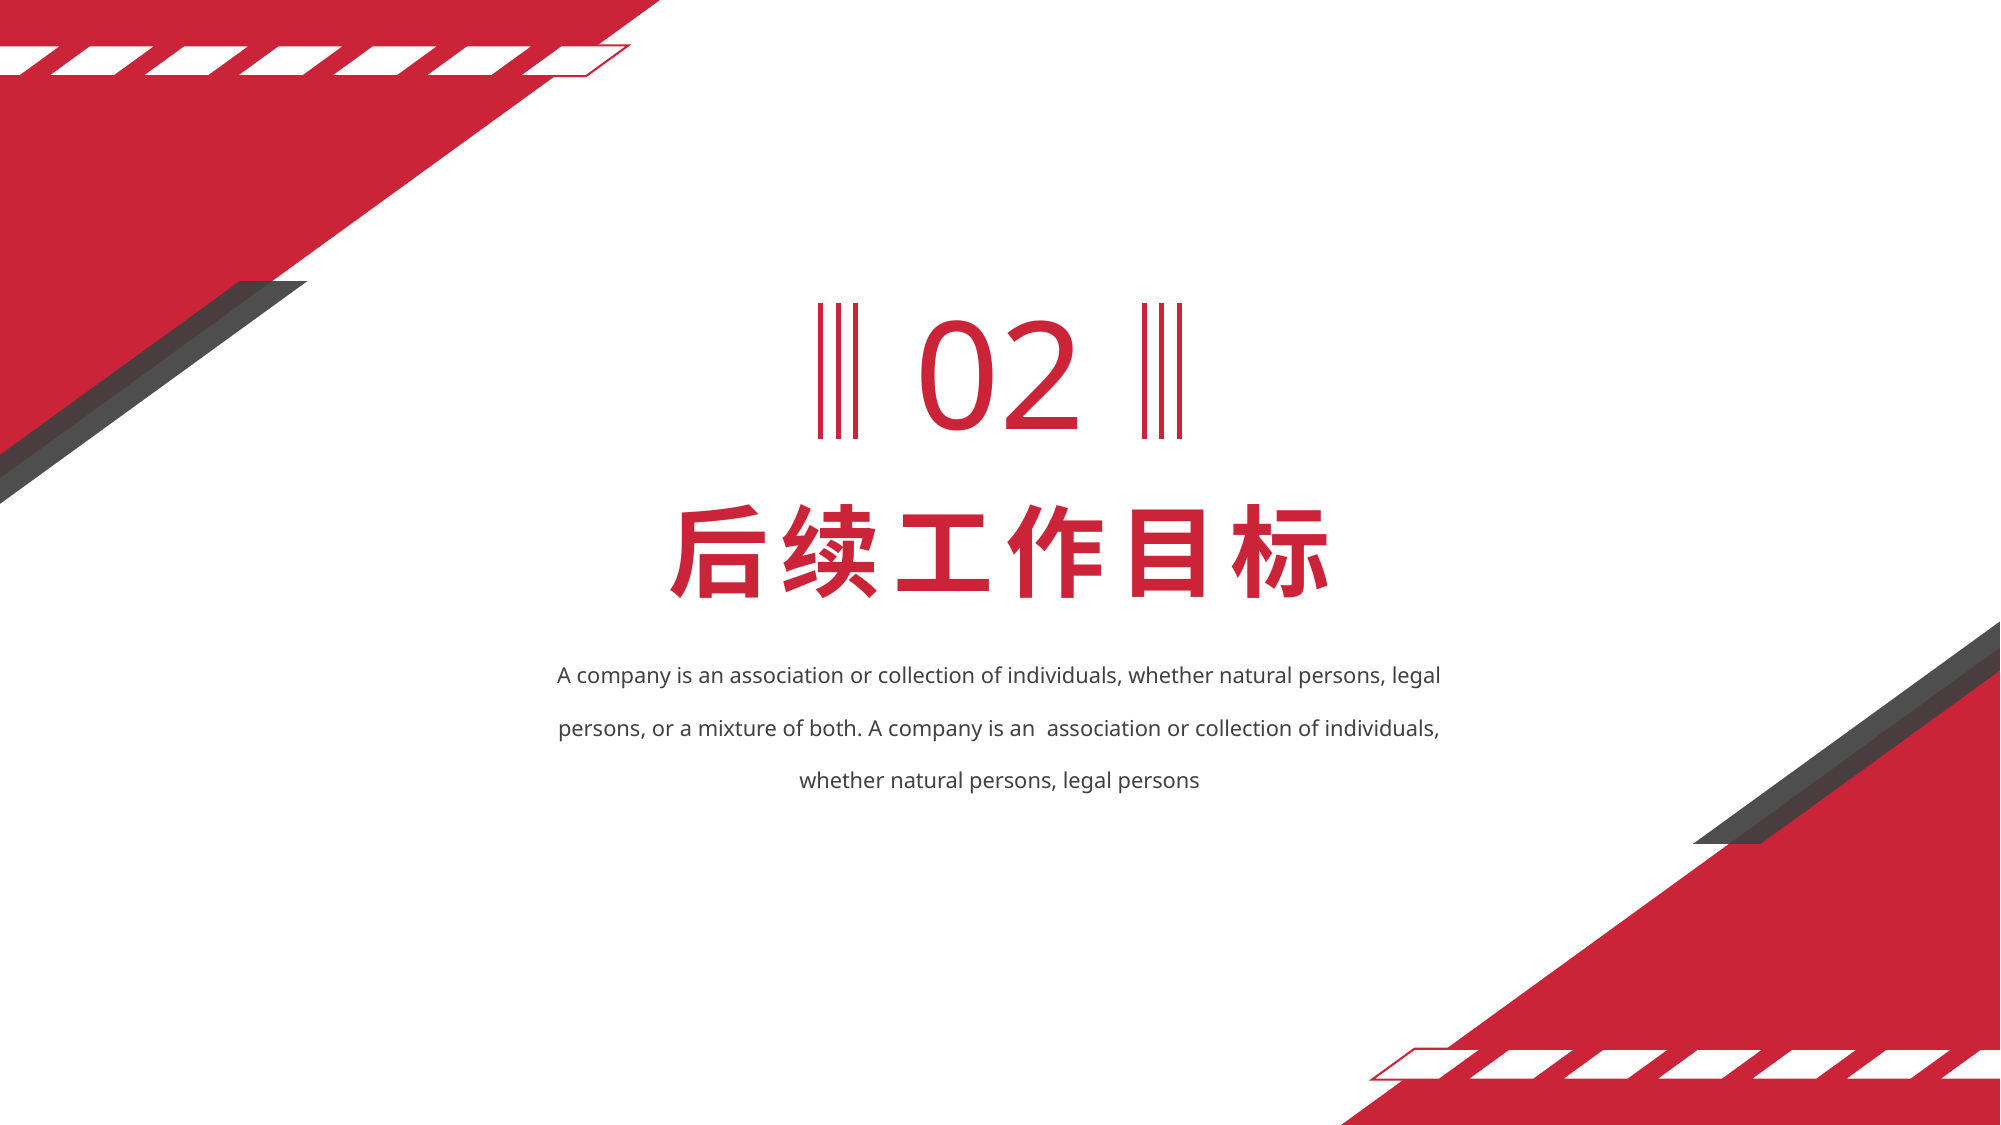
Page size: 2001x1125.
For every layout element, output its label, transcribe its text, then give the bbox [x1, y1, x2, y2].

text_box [0, 0, 660, 504]
text_box 02 [805, 272, 931, 468]
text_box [931, 191, 1069, 481]
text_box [1341, 621, 2000, 1125]
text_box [509, 481, 1491, 795]
text_box 02 [1069, 272, 1195, 468]
